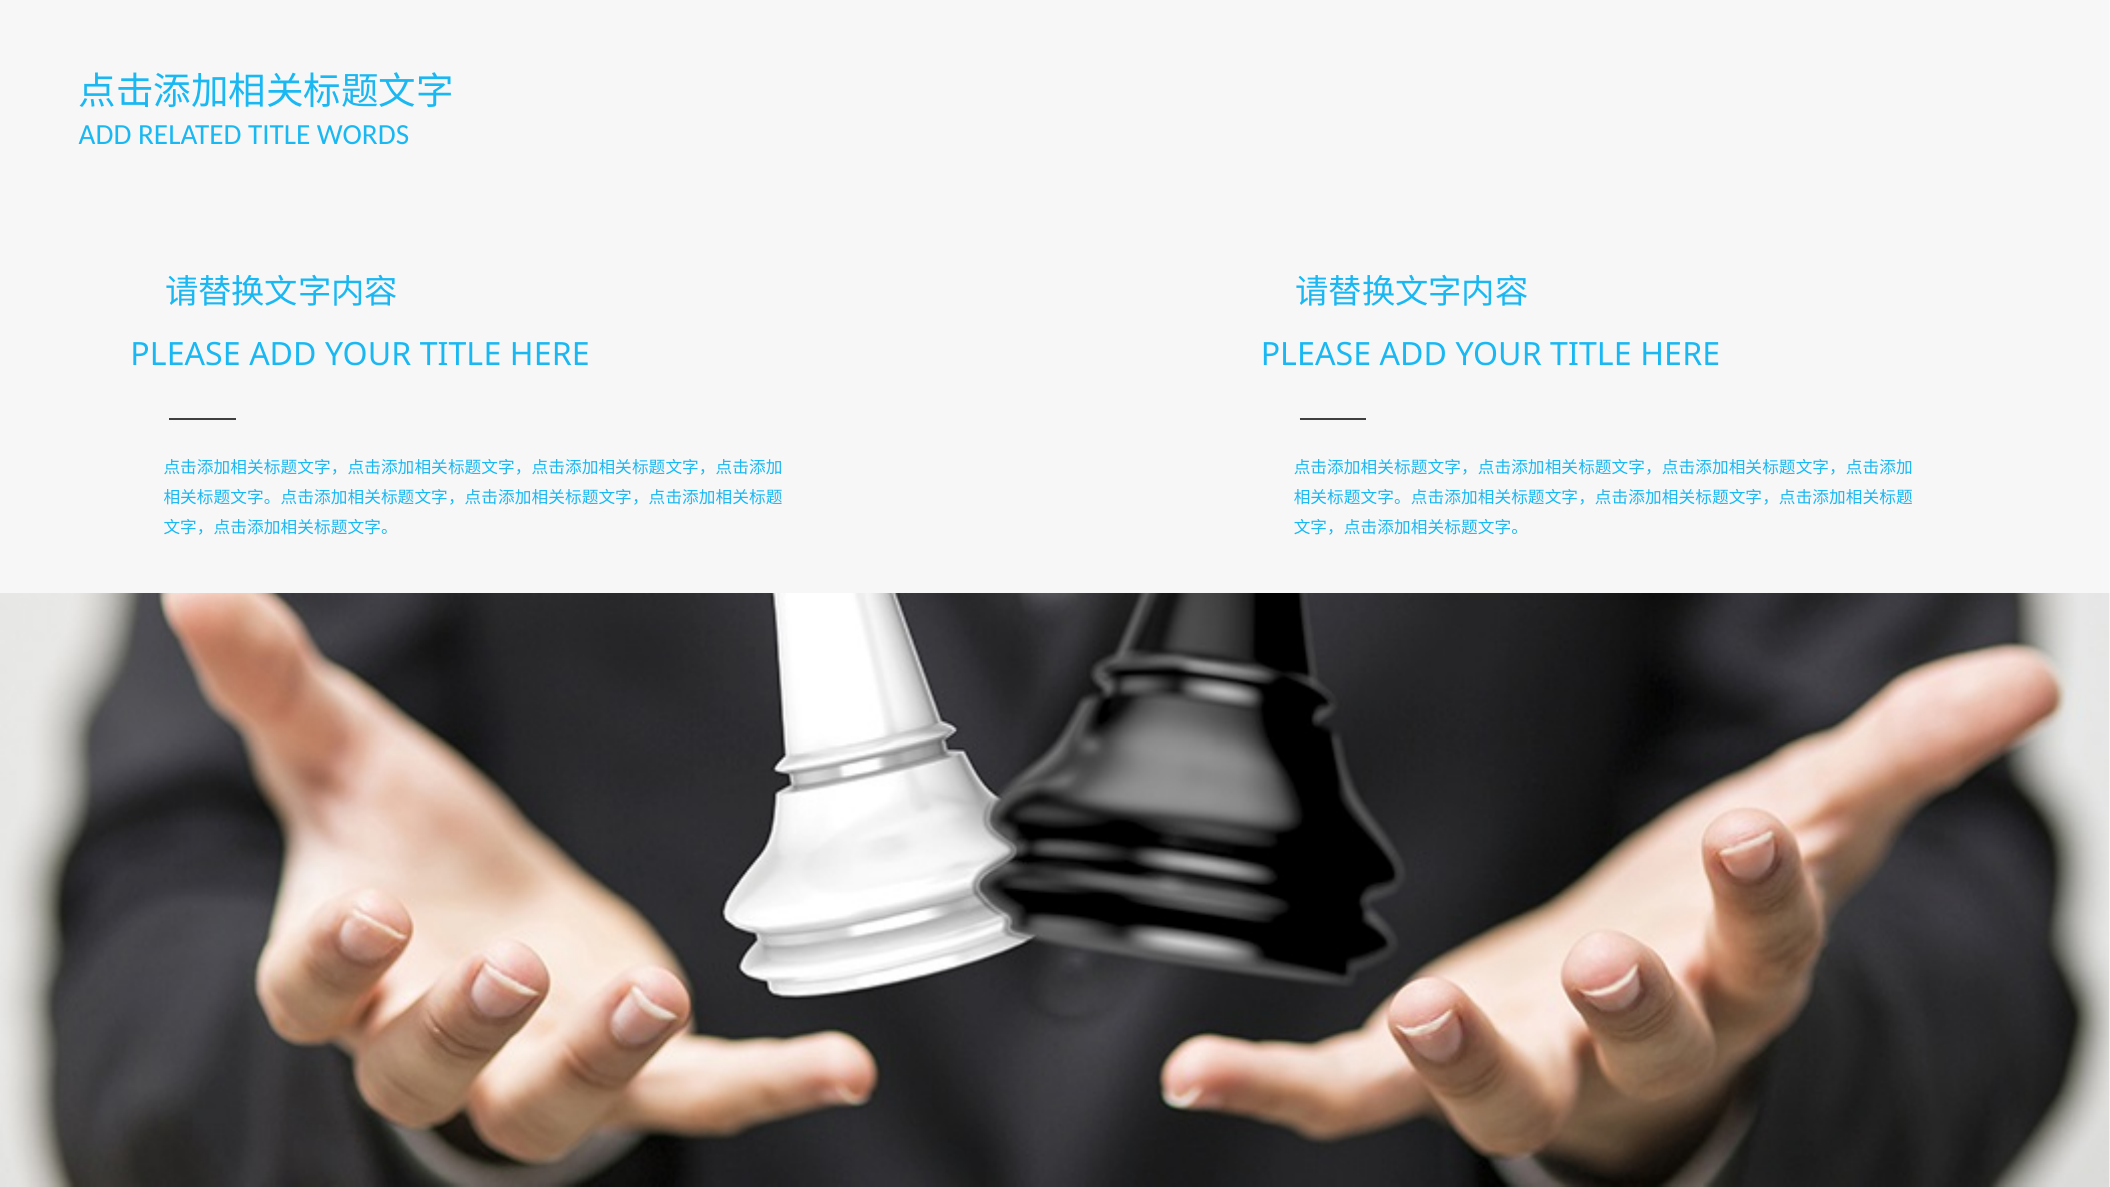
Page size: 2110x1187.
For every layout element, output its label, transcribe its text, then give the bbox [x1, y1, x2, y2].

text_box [148, 262, 799, 546]
text_box ADD RELATED TITLE WORDS [62, 107, 426, 159]
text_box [1279, 262, 1929, 546]
text_box [0, 592, 2110, 1187]
text_box 点击添加相关标题文字 [62, 59, 470, 121]
